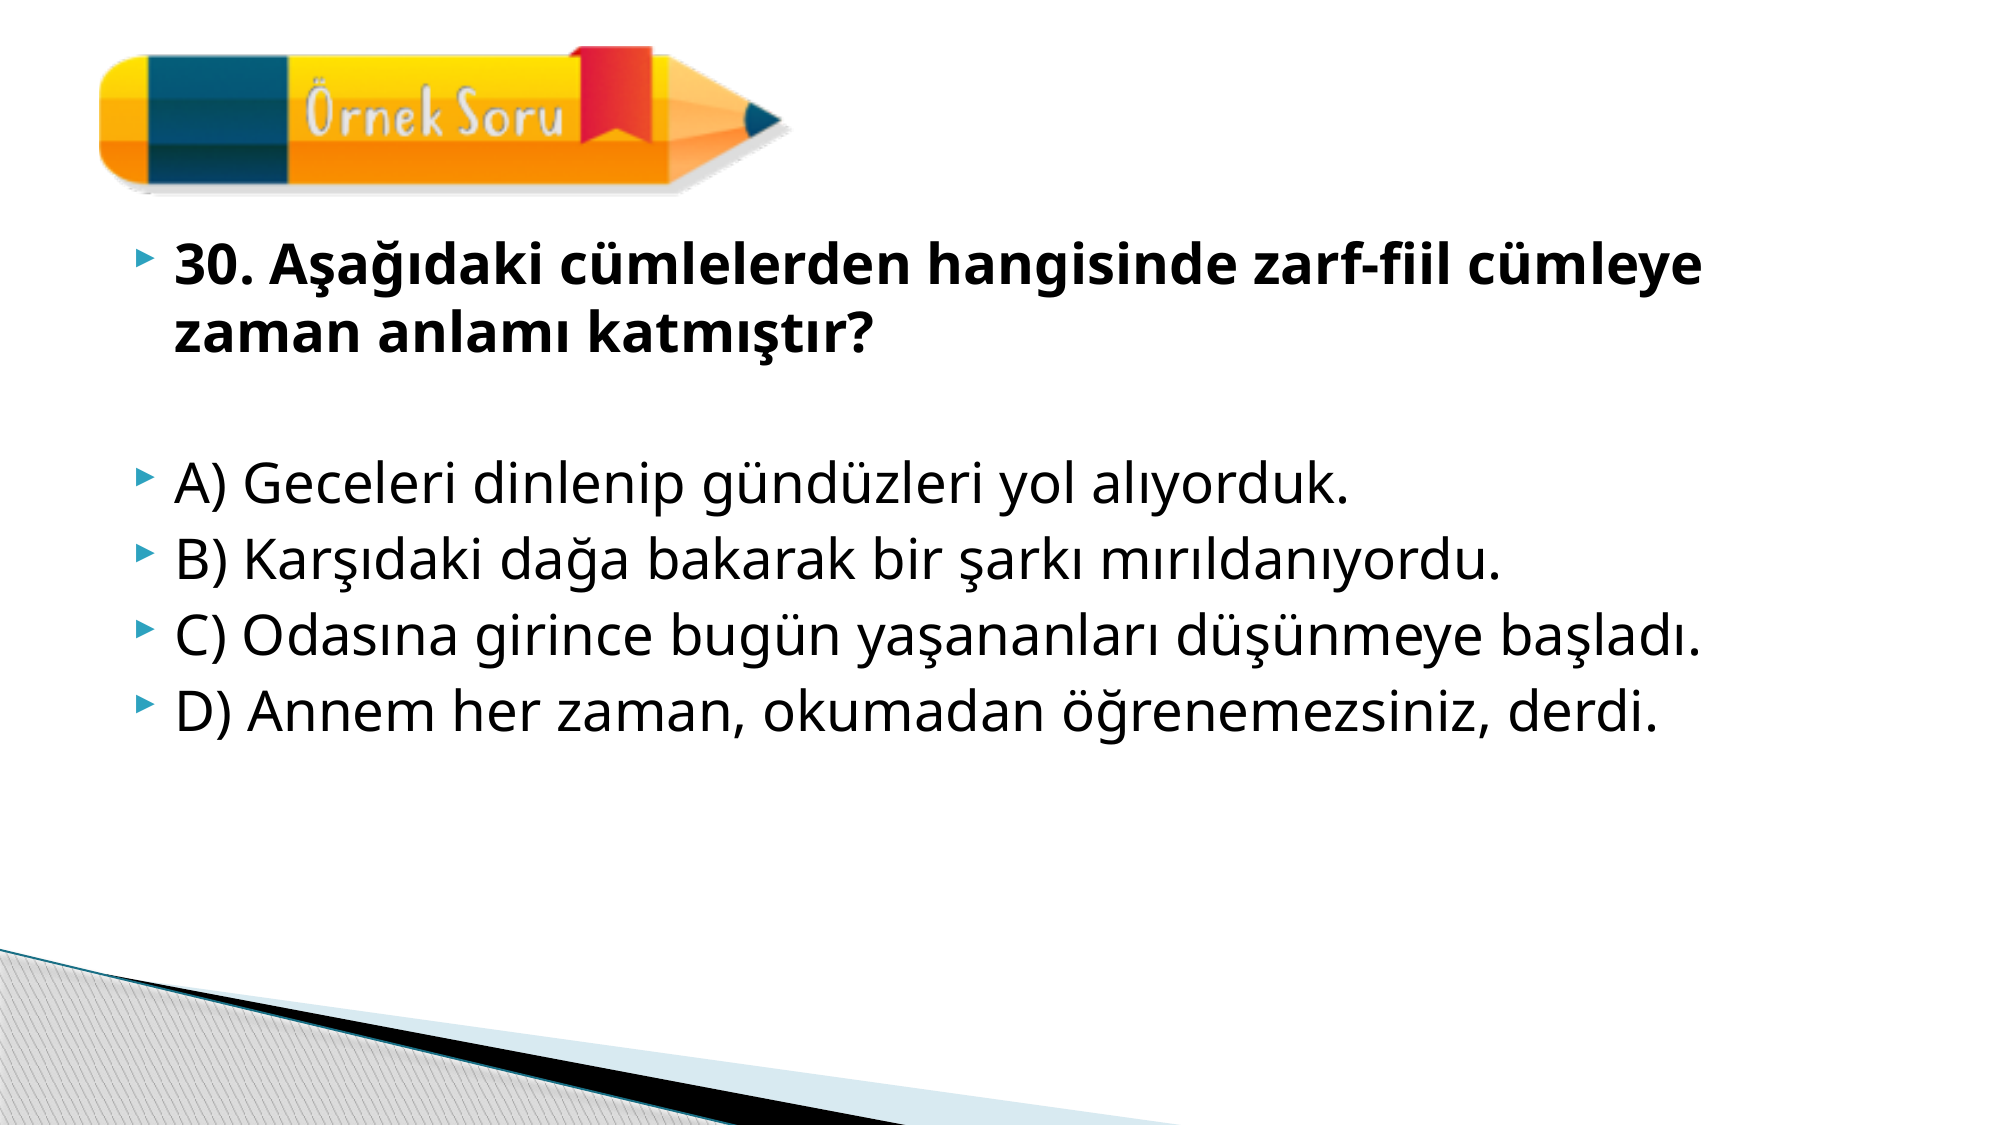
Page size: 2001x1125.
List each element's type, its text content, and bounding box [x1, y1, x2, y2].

list 30. Aşağıdaki cümlelerden hangisinde zarf-fiil cümleye zaman anlamı katmıştır? A) Geceleri dinlenip gündüzleri yol alıyorduk. B) Karşıdaki dağa bakarak bir şarkı mırıldanıyordu. C) Odasına girince bugün yaşananları düşünmeye başladı. D) Annem her zaman, okumadan öğrenemezsiniz, derdi. [99, 221, 1900, 986]
picture [99, 46, 794, 199]
